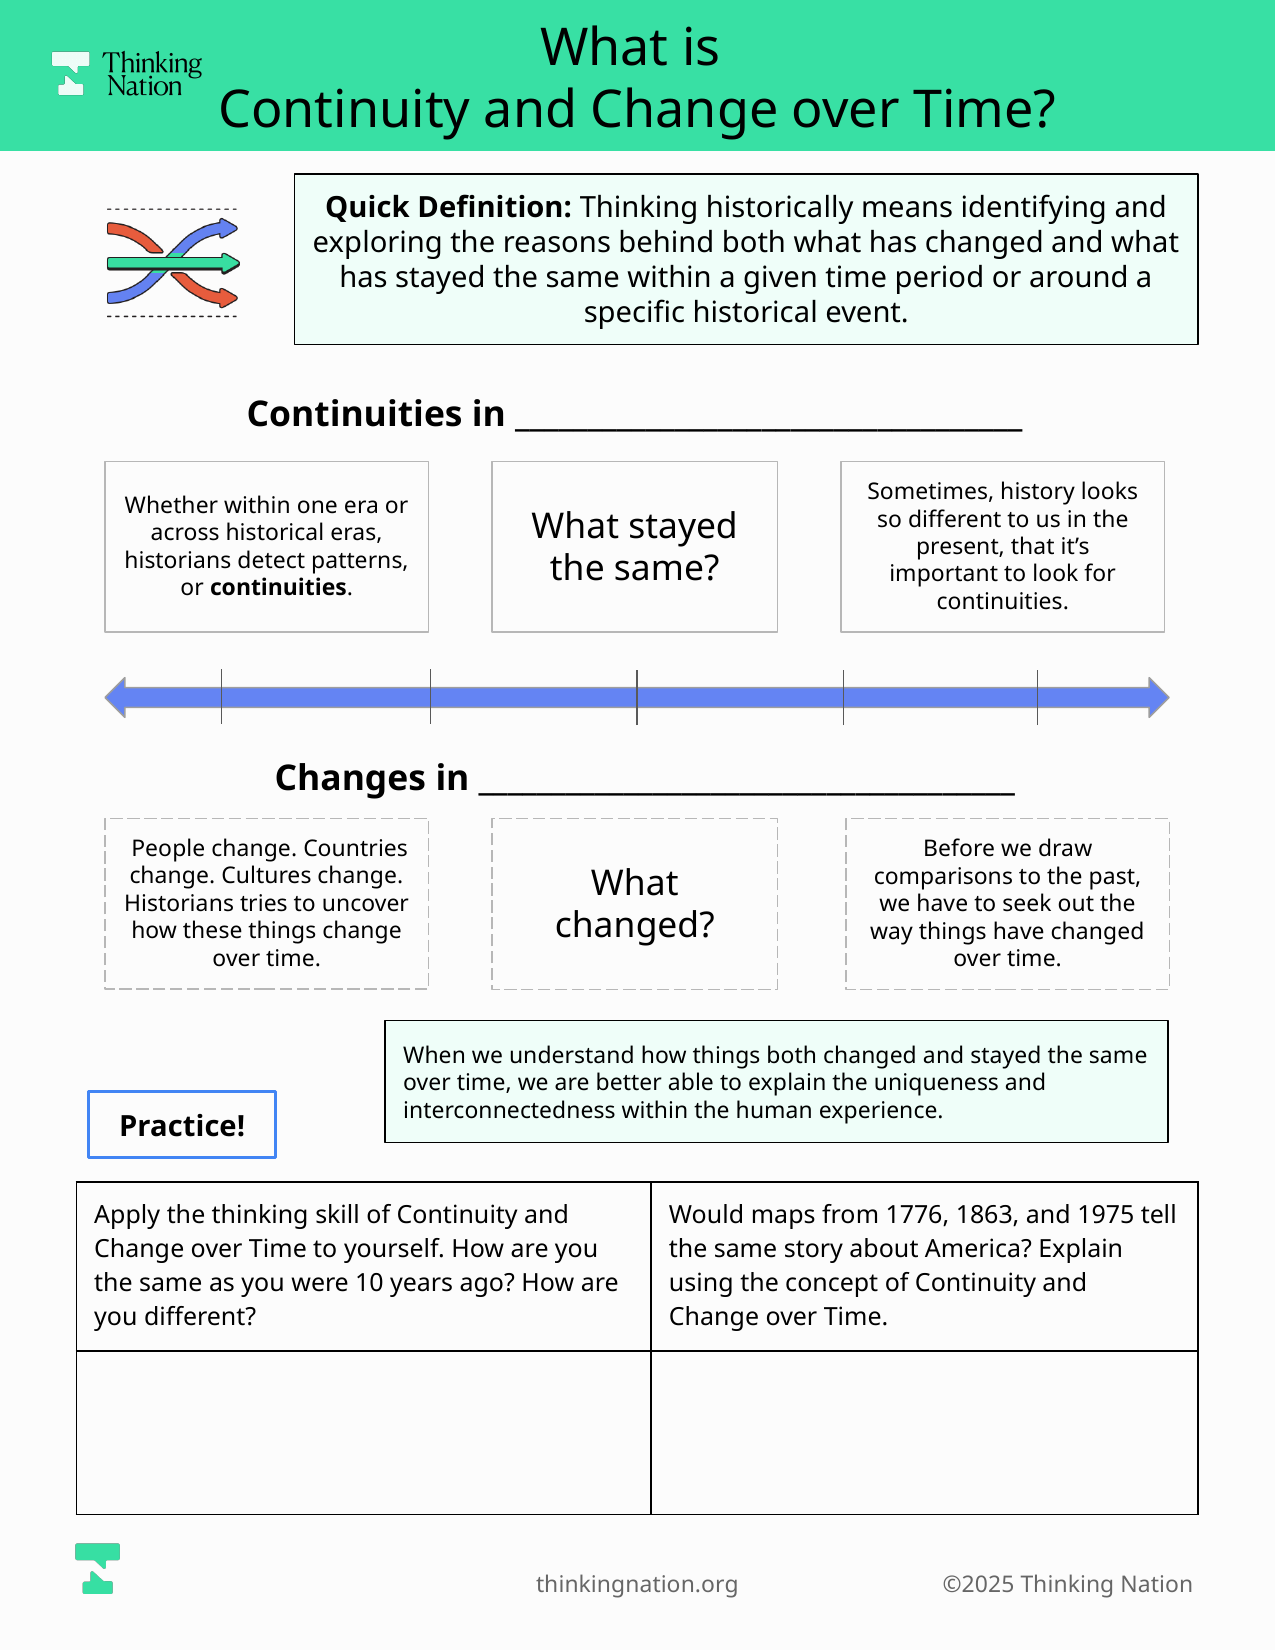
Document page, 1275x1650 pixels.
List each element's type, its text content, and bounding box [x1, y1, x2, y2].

text_box What stayed the same? [491, 461, 778, 633]
text_box Sometimes, history looks so different to us in the present, that it’s important to look for continuities. [841, 461, 1165, 633]
text_box People change. Countries change. Cultures change. Historians tries to uncover how these things change over time. [105, 818, 429, 990]
text_box [1041, 677, 1170, 718]
text_box ©2025 Thinking Nation [907, 1553, 1210, 1605]
picture [35, 37, 207, 109]
text_box [848, 687, 1033, 708]
table_cell [652, 1352, 1197, 1514]
table_header Would maps from 1776, 1863, and 1975 tell the same story about America? Explain using the concept of Continuity and Change over Time. [652, 1183, 1197, 1350]
text_box [105, 677, 217, 718]
text_box Changes in _____________________________________ [210, 740, 1080, 796]
picture [88, 177, 258, 347]
text_box [436, 687, 632, 708]
text_box [642, 687, 839, 708]
table_cell [77, 1352, 650, 1514]
text_box Practice! [88, 1091, 276, 1158]
text_box What is Continuity and Change over Time? [0, 0, 1275, 151]
text_box What changed? [491, 818, 778, 990]
text_box Whether within one era or across historical eras, historians detect patterns, or continuities. [105, 461, 429, 633]
text_box [226, 687, 426, 708]
text_box Before we draw comparisons to the past, we have to seek out the way things have changed over time. [845, 818, 1170, 990]
text_box Continuities in ___________________________________ [189, 375, 1080, 432]
text_box When we understand how things both changed and stayed the same over time, we are better able to explain the uniqueness and interconnectedness within the human experience. [385, 1020, 1168, 1143]
picture [62, 1533, 133, 1604]
text_box thinkingnation.org [486, 1553, 789, 1605]
table_header Apply the thinking skill of Continuity and Change over Time to yourself. How are you the same as you were 10 years ago? How are you different? [77, 1183, 650, 1350]
text_box Quick Definition: Thinking historically means identifying and exploring the reasons behind both what has changed and what has stayed the same within a given time period or around a specific historical event. [294, 174, 1198, 345]
